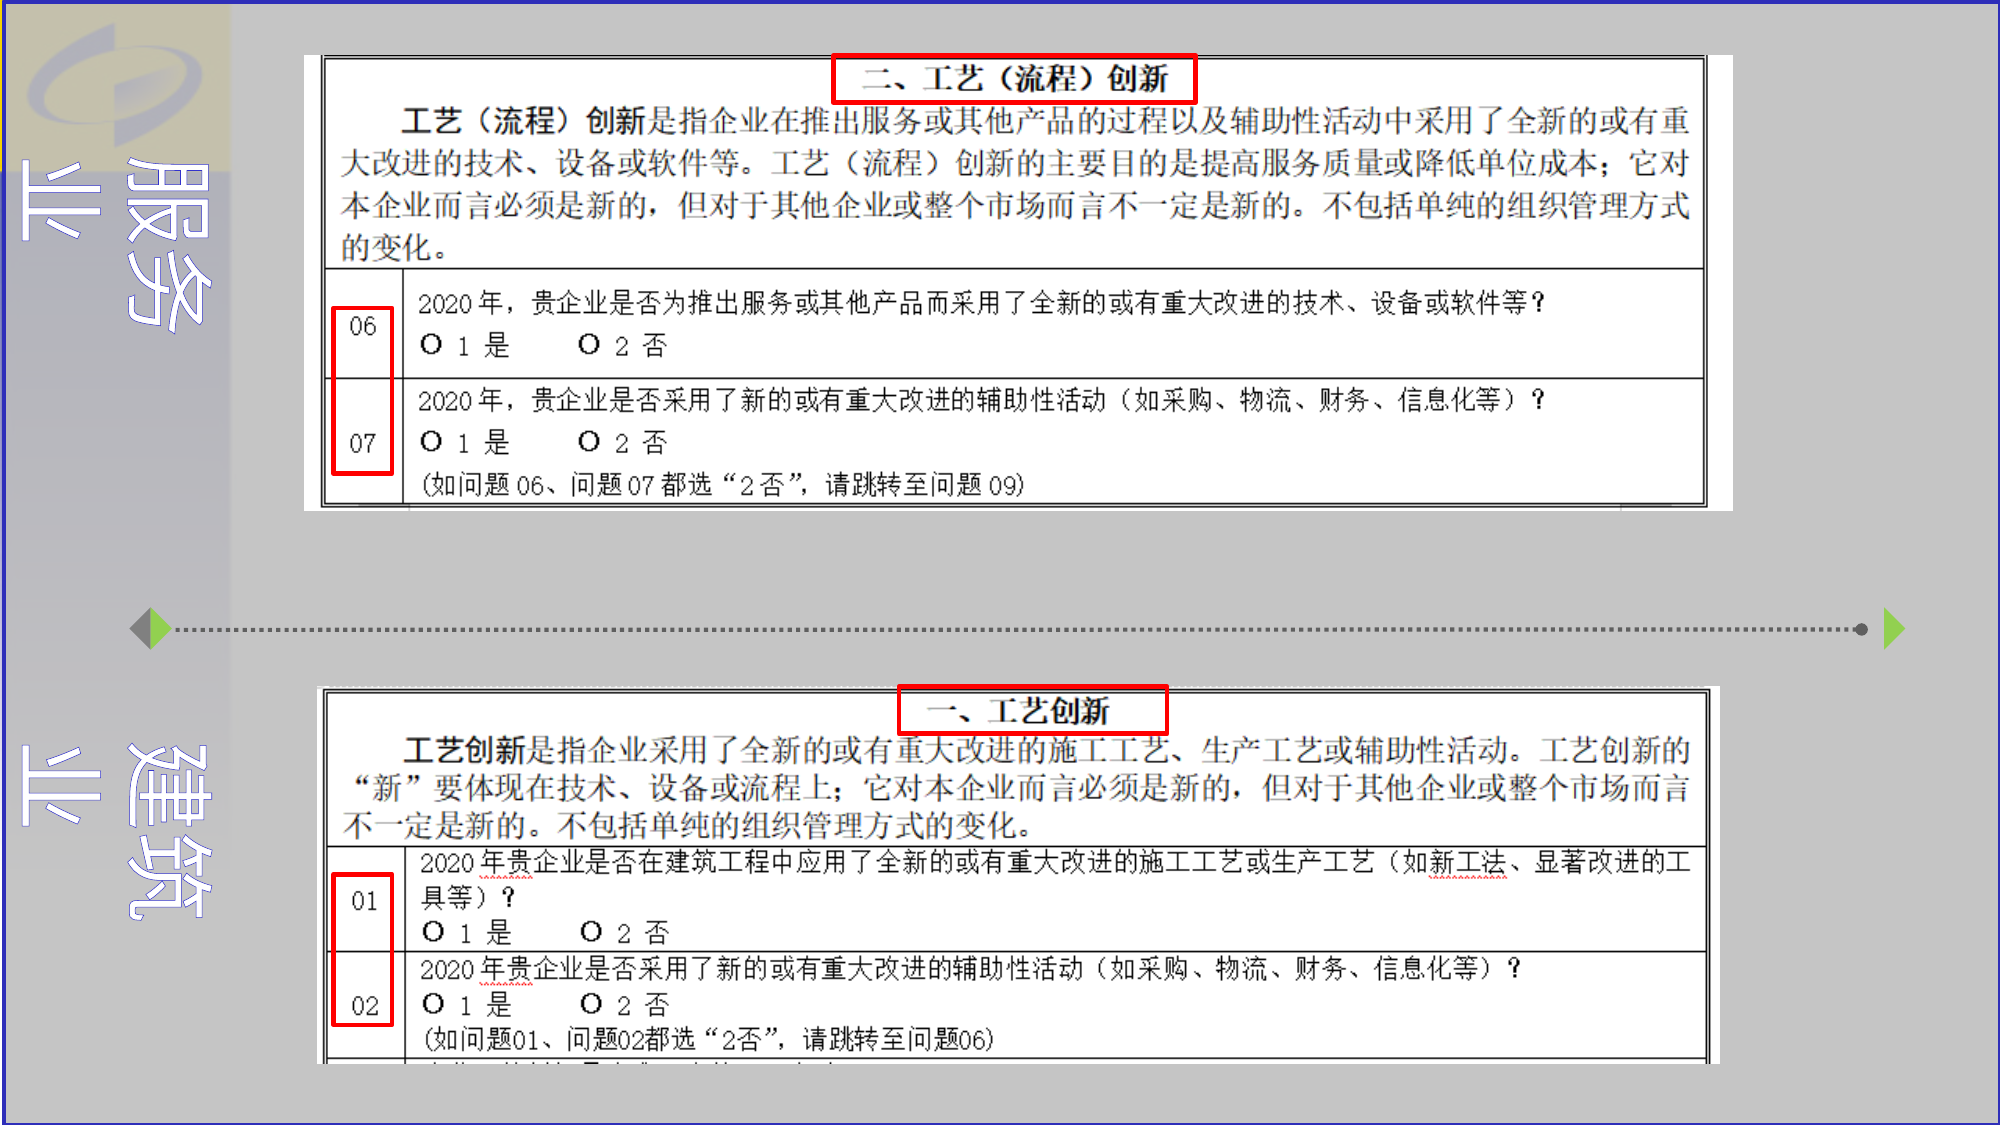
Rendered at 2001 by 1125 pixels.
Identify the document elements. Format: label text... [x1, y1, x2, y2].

slide_number [1433, 1024, 1851, 1101]
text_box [135, 613, 1900, 644]
text_box 服务业 [92, 139, 234, 440]
text_box [2, 0, 2000, 1125]
picture [317, 686, 1720, 1064]
text_box 建筑业 [92, 724, 234, 1025]
picture [304, 55, 1733, 511]
